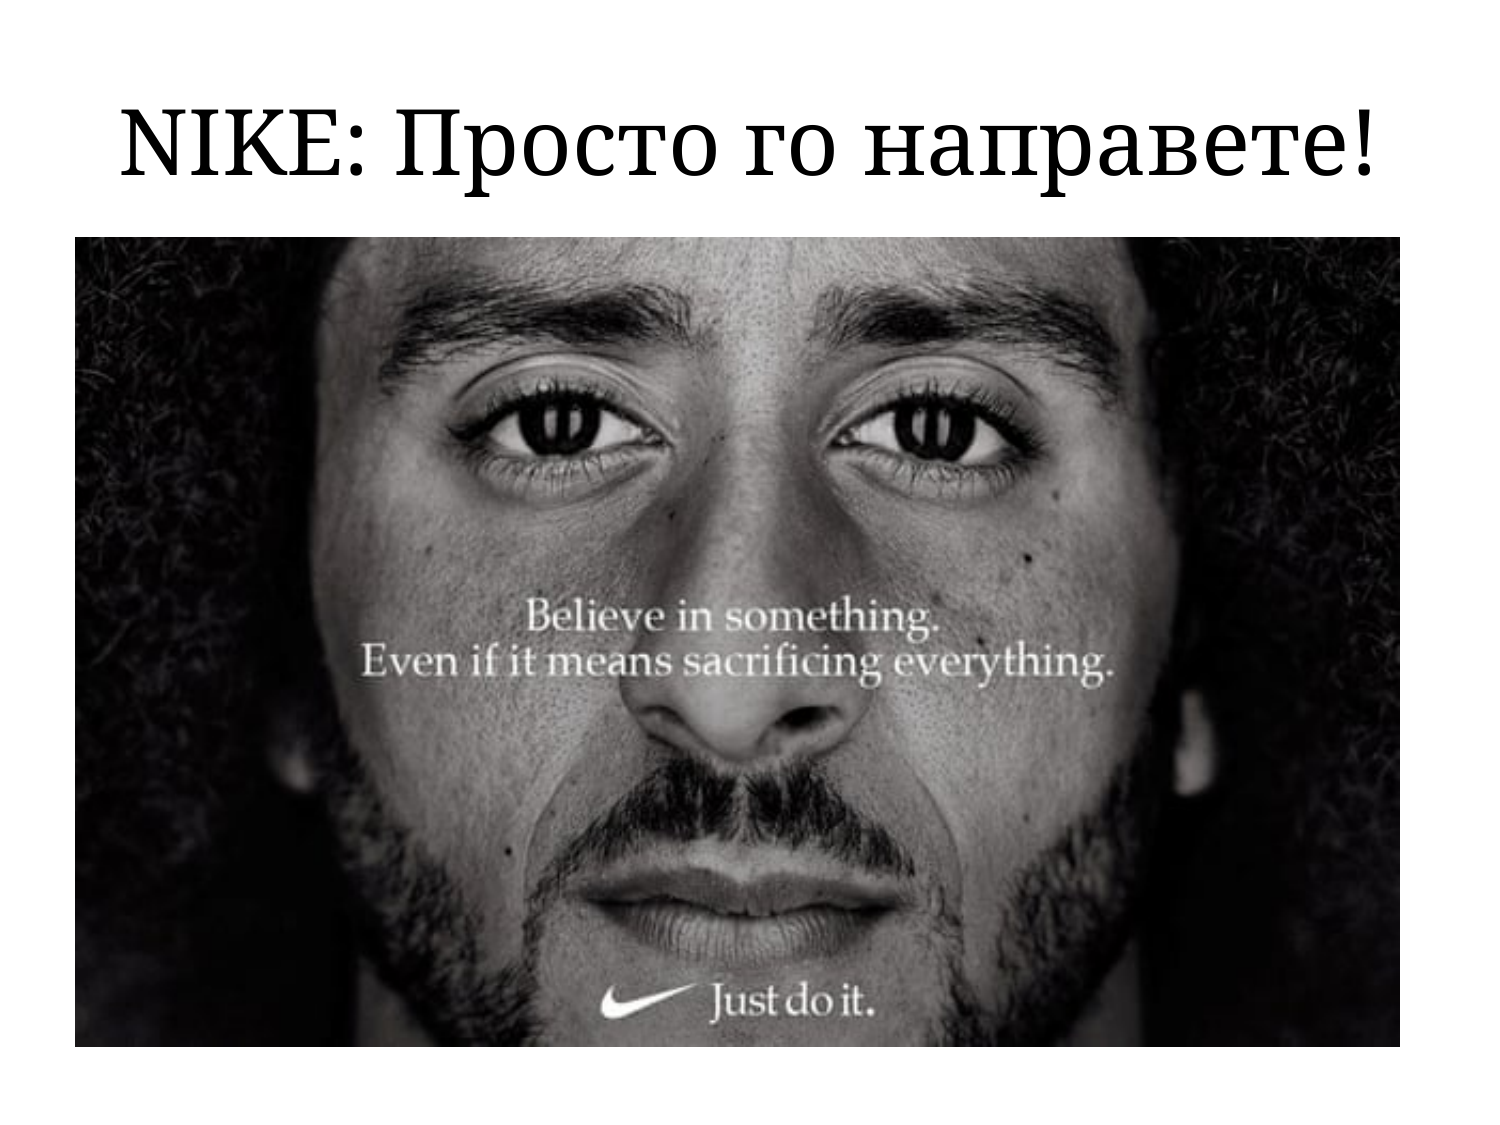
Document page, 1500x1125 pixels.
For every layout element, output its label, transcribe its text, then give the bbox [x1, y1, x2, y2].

title NIKE: Просто го направете! [75, 45, 1425, 233]
picture [74, 236, 1400, 1047]
